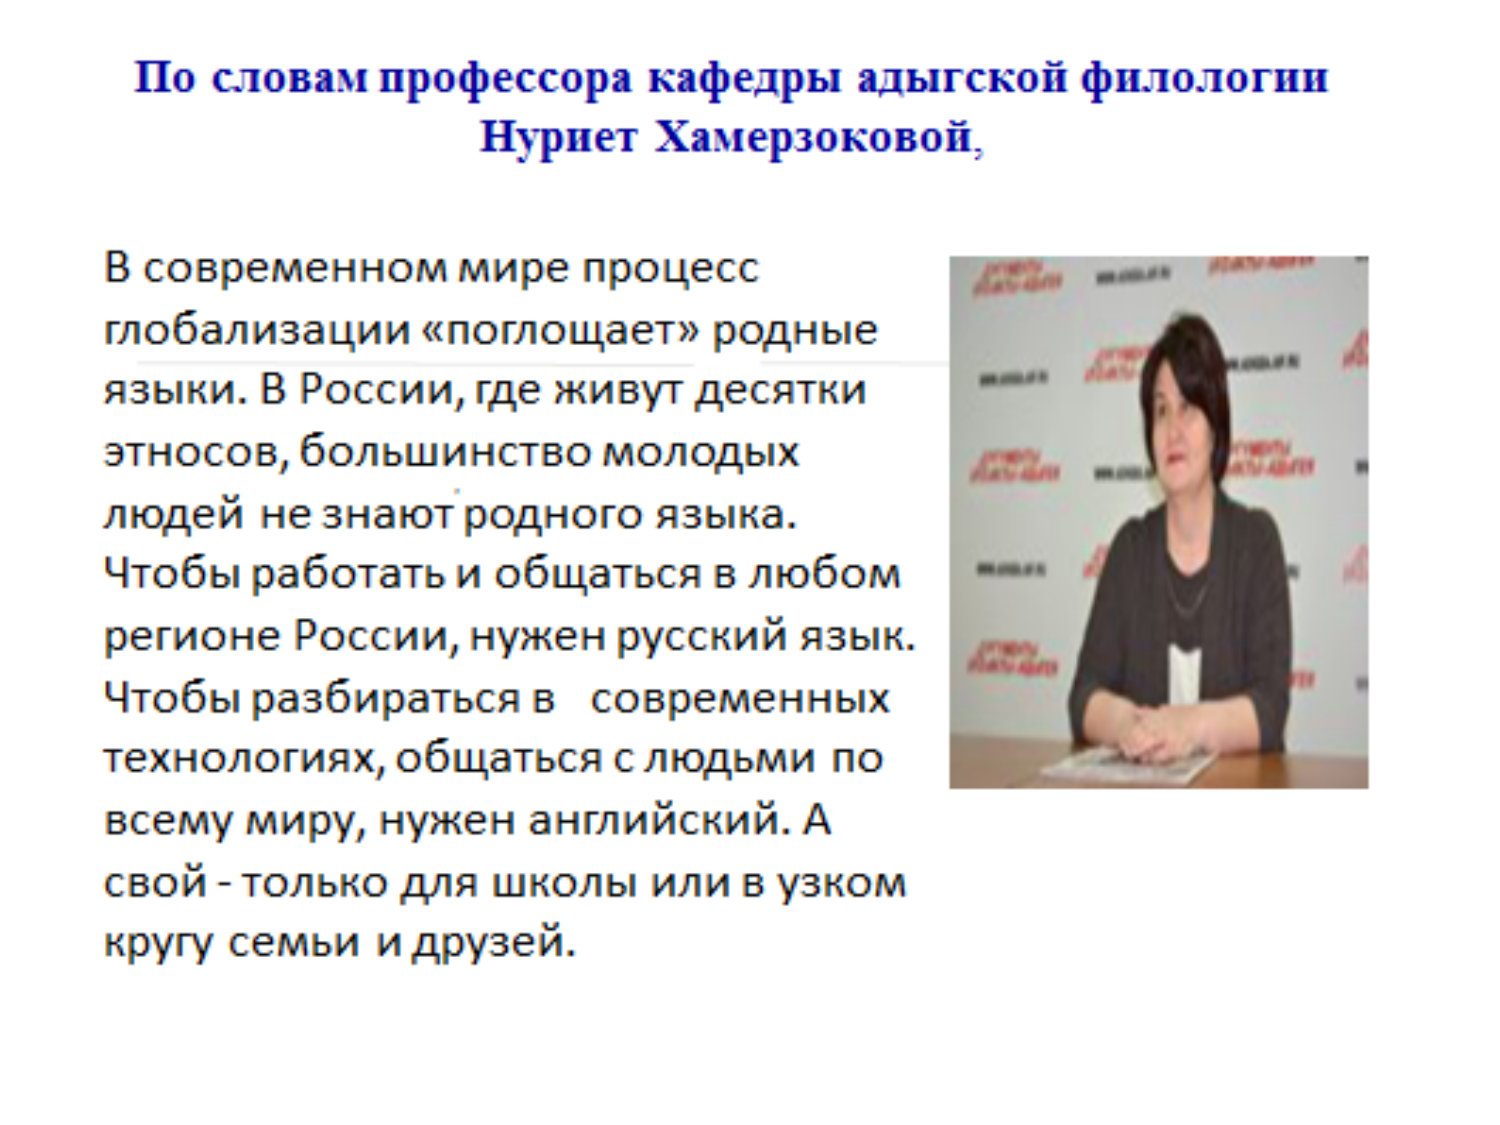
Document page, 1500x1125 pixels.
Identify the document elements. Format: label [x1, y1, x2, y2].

picture [52, 39, 1412, 1059]
